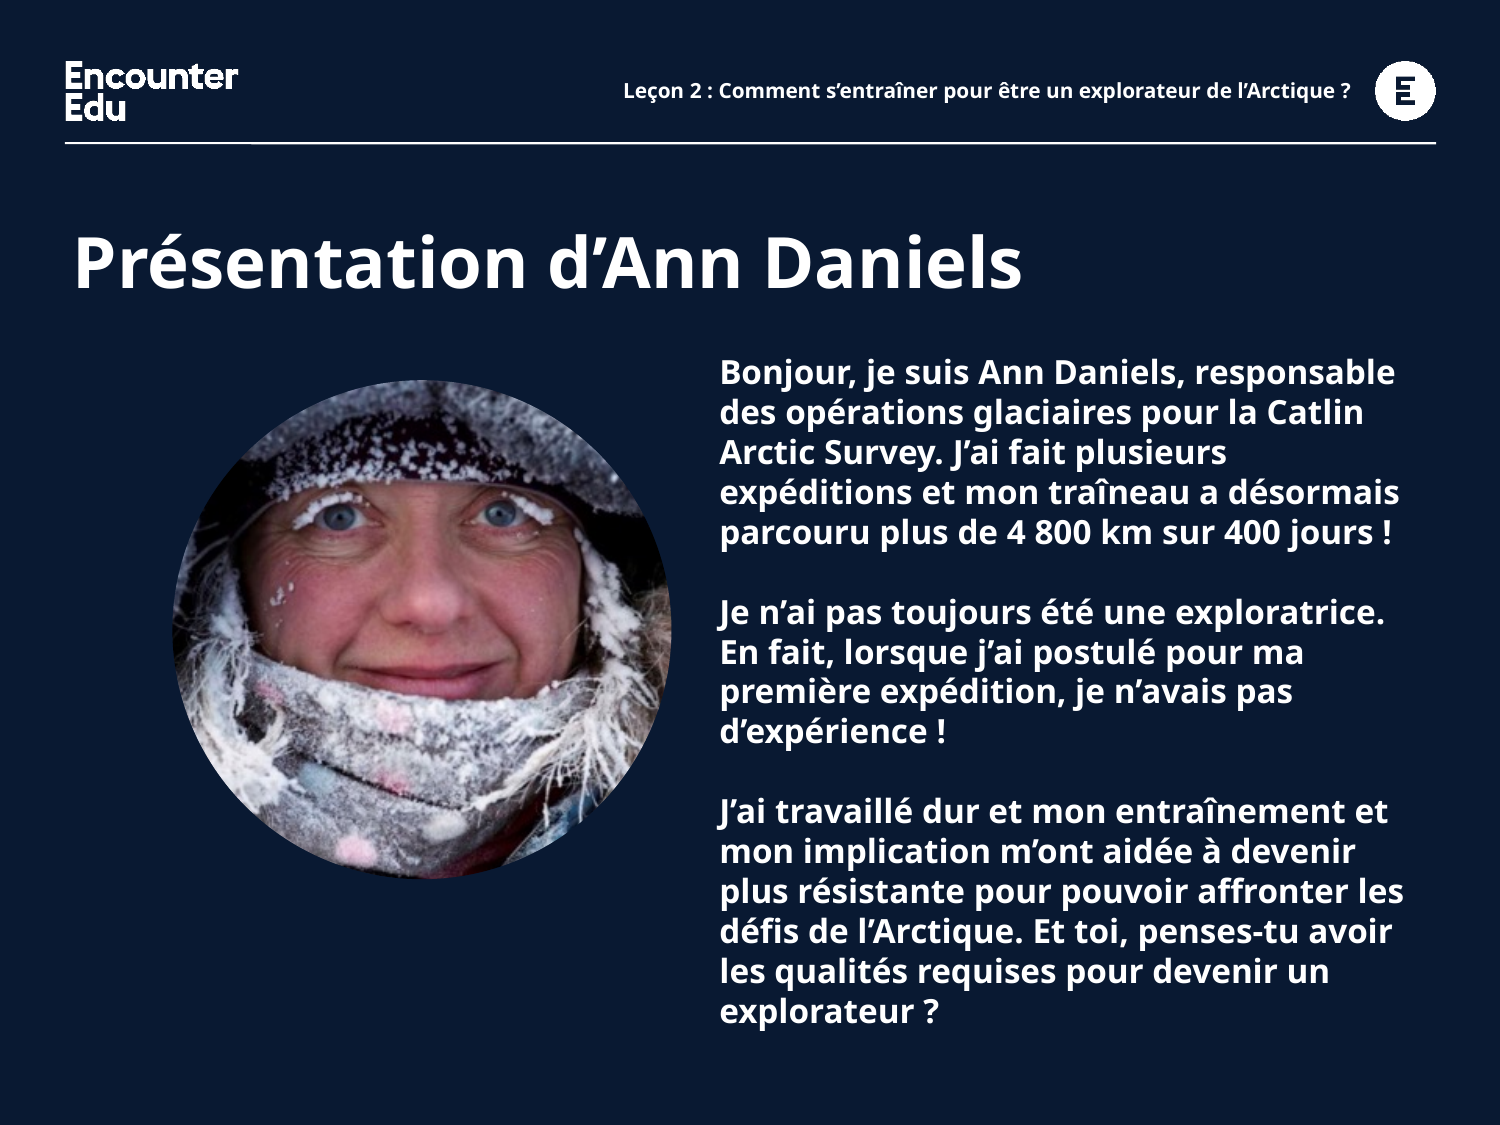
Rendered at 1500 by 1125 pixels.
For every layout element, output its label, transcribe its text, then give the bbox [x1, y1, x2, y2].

text_box [172, 380, 672, 880]
picture [61, 59, 243, 122]
title Leçon 2 : Comment s’entraîner pour être un explorateur de l’Arctique ? [583, 71, 1359, 113]
text_box Bonjour, je suis Ann Daniels, responsable des opérations glaciaires pour la Catlin Arctic Survey. J’ai fait plusieurs expéditions et mon traîneau a désormais parcouru plus de 4 800 km sur 400 jours ! Je n’ai pas toujours été une exploratrice. En fait, lorsque j’ai postulé pour ma première expédition, je n’avais pas d’expérience ! J’ai travaillé dur et mon entraînement et mon implication m’ont aidée à devenir plus résistante pour pouvoir affronter les défis de l’Arctique. Et toi, penses-tu avoir les qualités requises pour devenir un explorateur ? [715, 347, 1427, 1034]
text_box Présentation d’Ann Daniels [65, 163, 1416, 368]
picture [1373, 59, 1437, 122]
